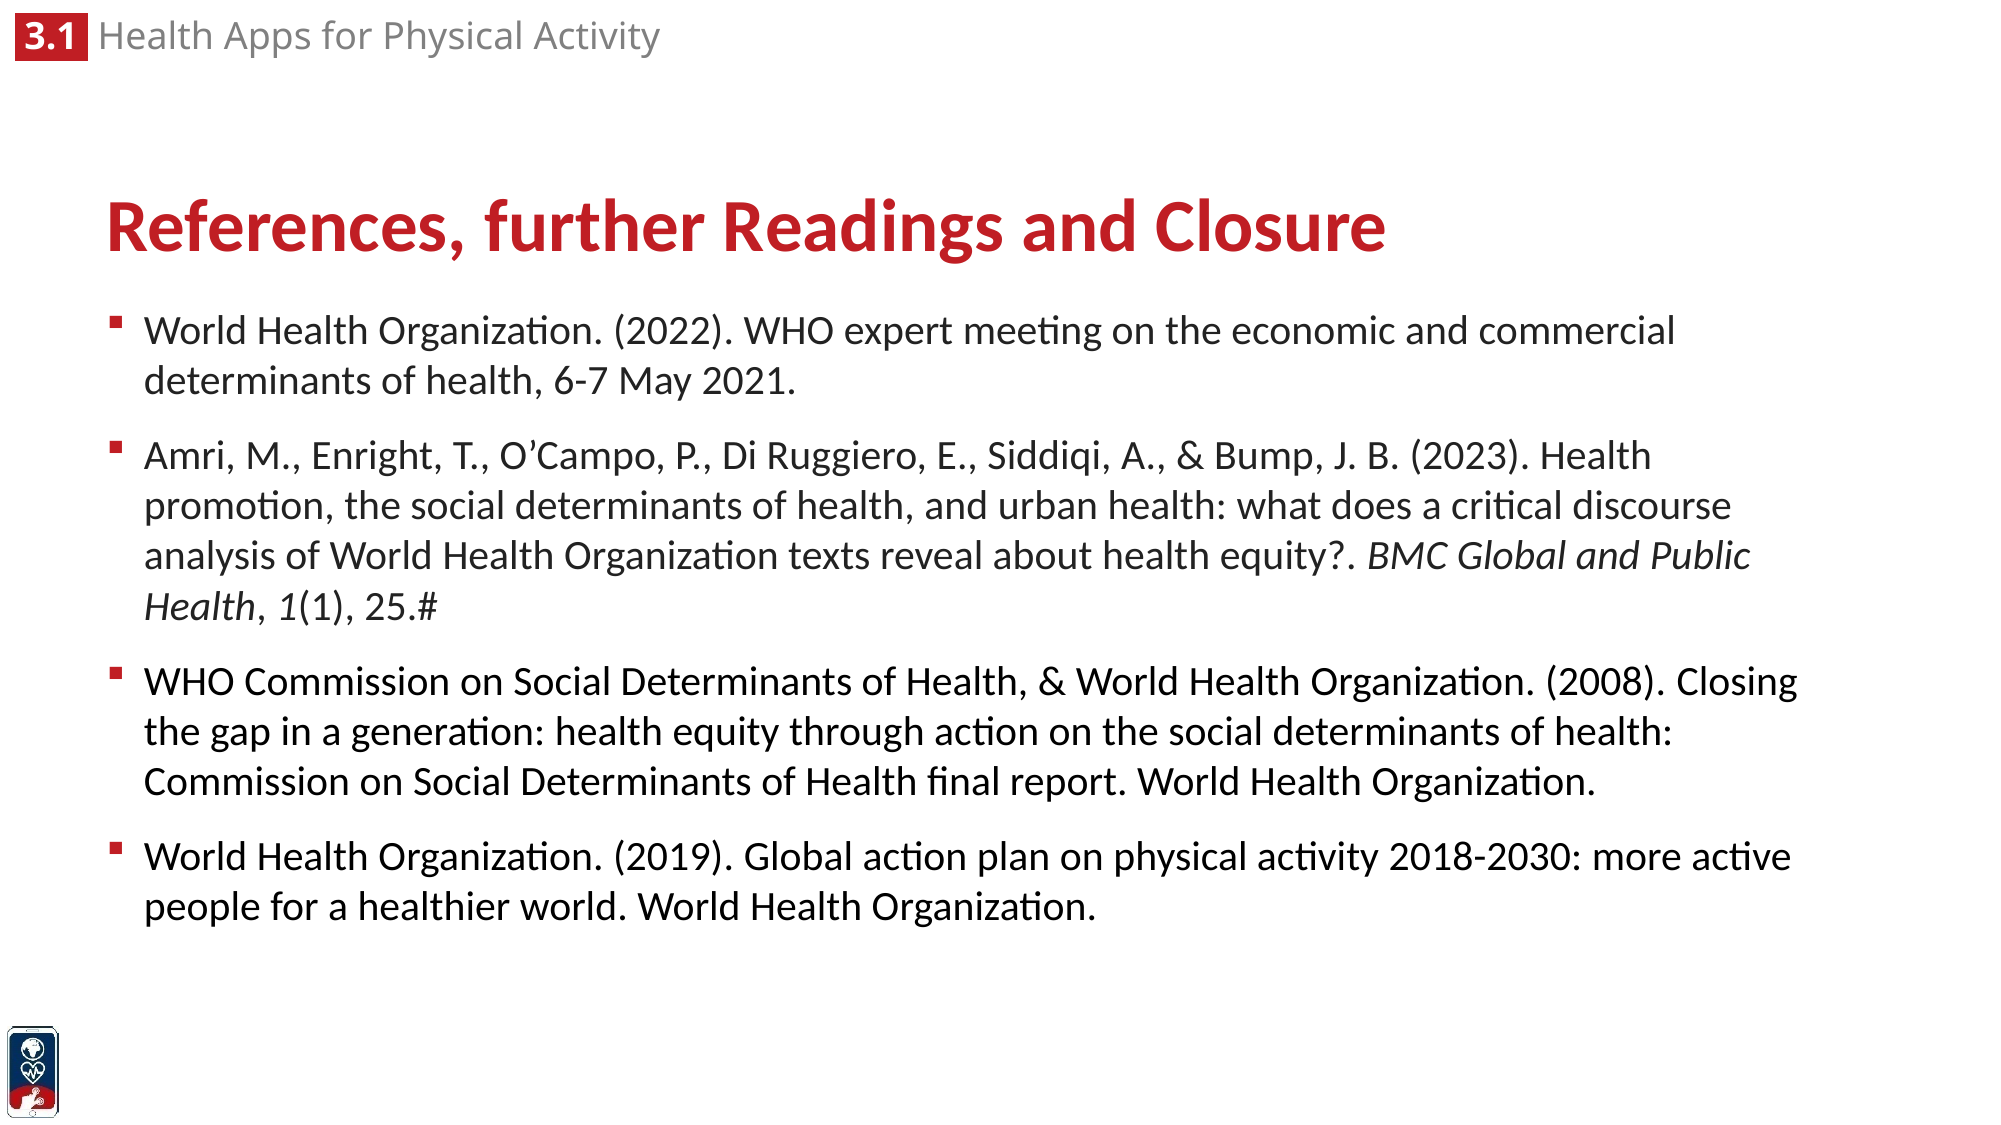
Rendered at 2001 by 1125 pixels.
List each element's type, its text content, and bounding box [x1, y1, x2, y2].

title References, further Readings and Closure [91, 177, 1906, 277]
list World Health Organization. (2022). WHO expert meeting on the economic and commercial determinants of health, 6-7 May 2021. Amri, M., Enright, T., O’Campo, P., Di Ruggiero, E., Siddiqi, A., & Bump, J. B. (2023). Health promotion, the social determinants of health, and urban health: what does a critical discourse analysis of World Health Organization texts reveal about health equity?. BMC Global and Public Health, 1(1), 25.# WHO Commission on Social Determinants of Health, & World Health Organization. (2008). Closing the gap in a generation: health equity through action on the social determinants of health: Commission on Social Determinants of Health final report. World Health Organization. World Health Organization. (2019). Global action plan on physical activity 2018-2030: more active people for a healthier world. World Health Organization. [91, 295, 1866, 1094]
picture [7, 1026, 59, 1118]
